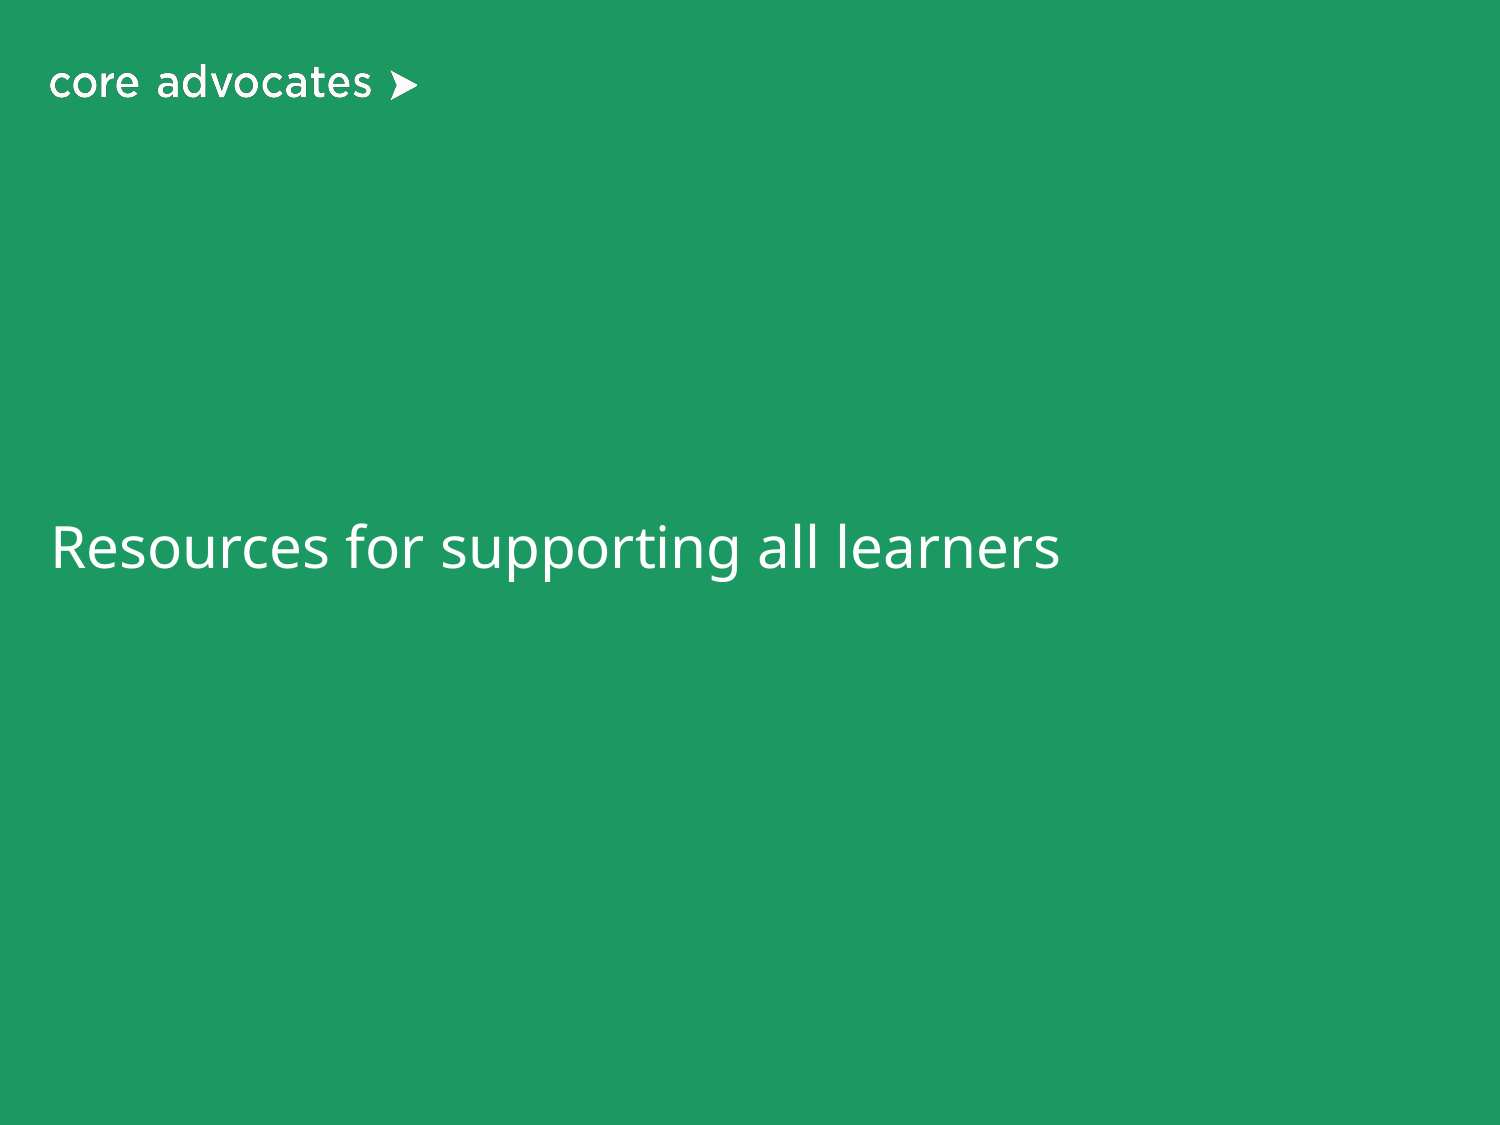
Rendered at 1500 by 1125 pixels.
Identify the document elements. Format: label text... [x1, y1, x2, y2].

title Resources for supporting all learners [35, 428, 1450, 662]
picture [50, 64, 417, 100]
